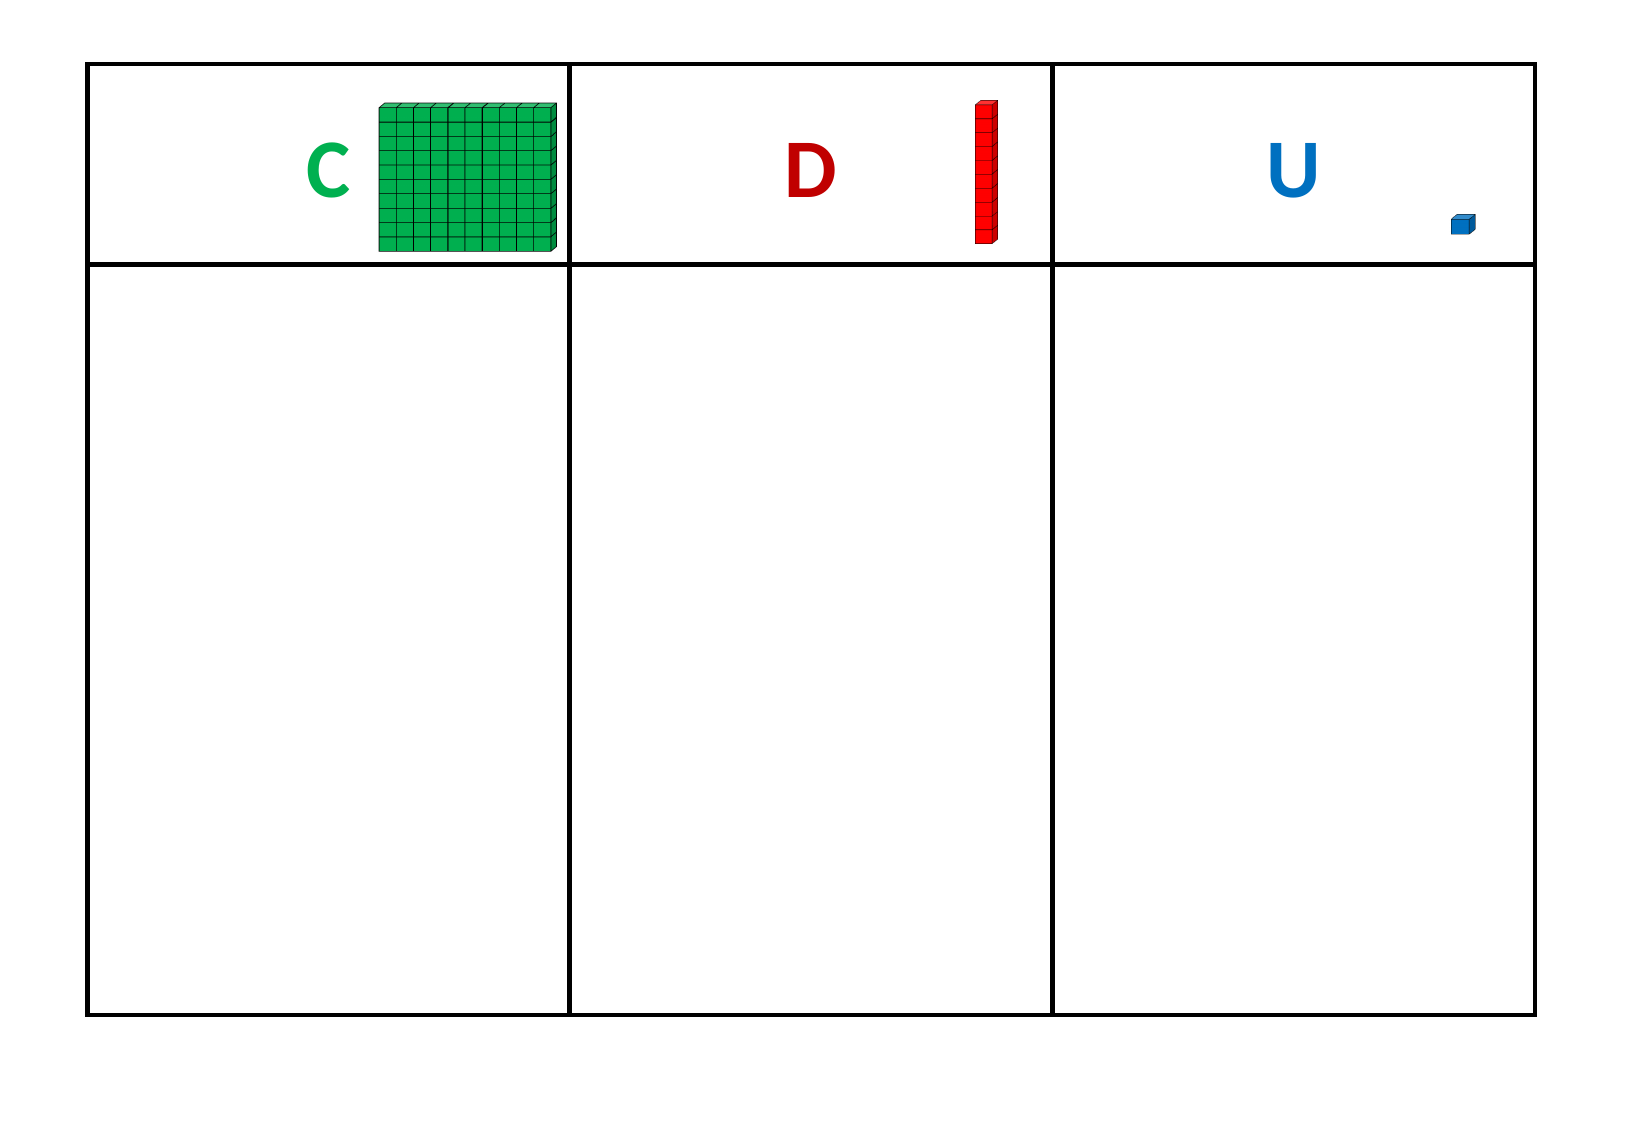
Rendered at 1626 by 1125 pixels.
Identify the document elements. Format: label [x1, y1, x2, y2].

text_box [87, 64, 1535, 1015]
